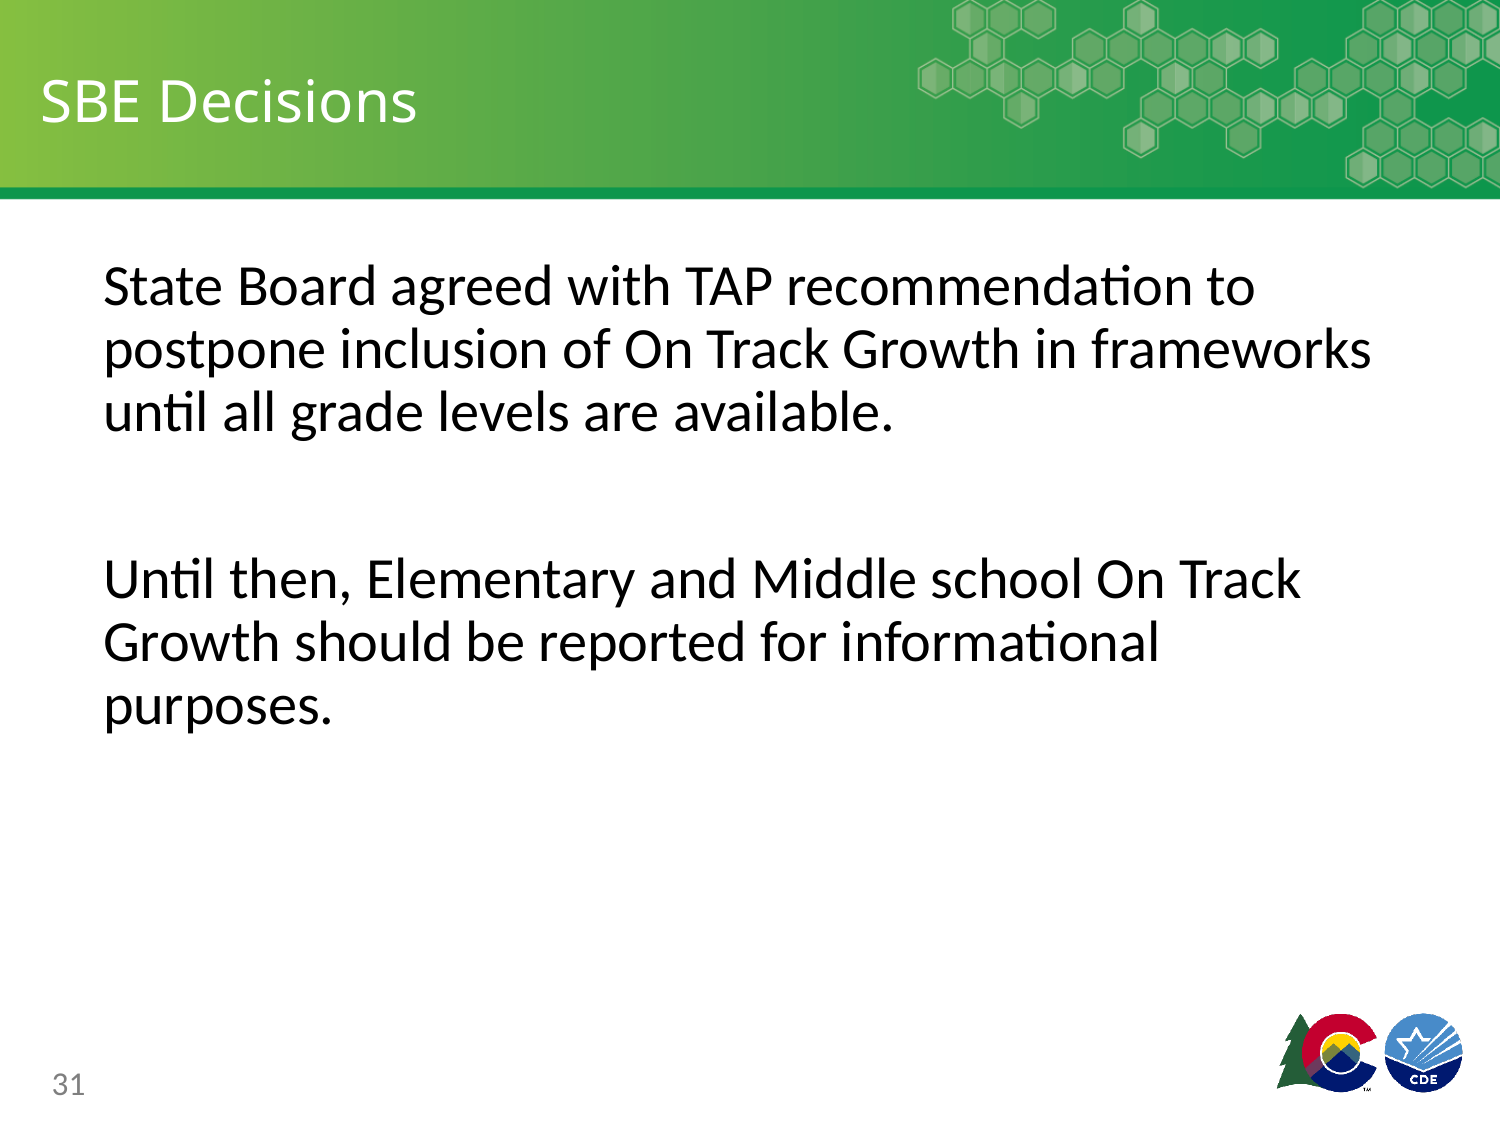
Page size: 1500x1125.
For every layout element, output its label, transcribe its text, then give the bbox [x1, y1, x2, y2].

picture [0, 0, 1500, 200]
picture [1275, 1012, 1463, 1093]
list State Board agreed with TAP recommendation to postpone inclusion of On Track Growth in frameworks until all grade levels are available. Until then, Elementary and Middle school On Track Growth should be reported for informational purposes. [103, 255, 1397, 1002]
title SBE Decisions [40, 41, 1038, 166]
slide_number 31 [36, 1054, 375, 1115]
